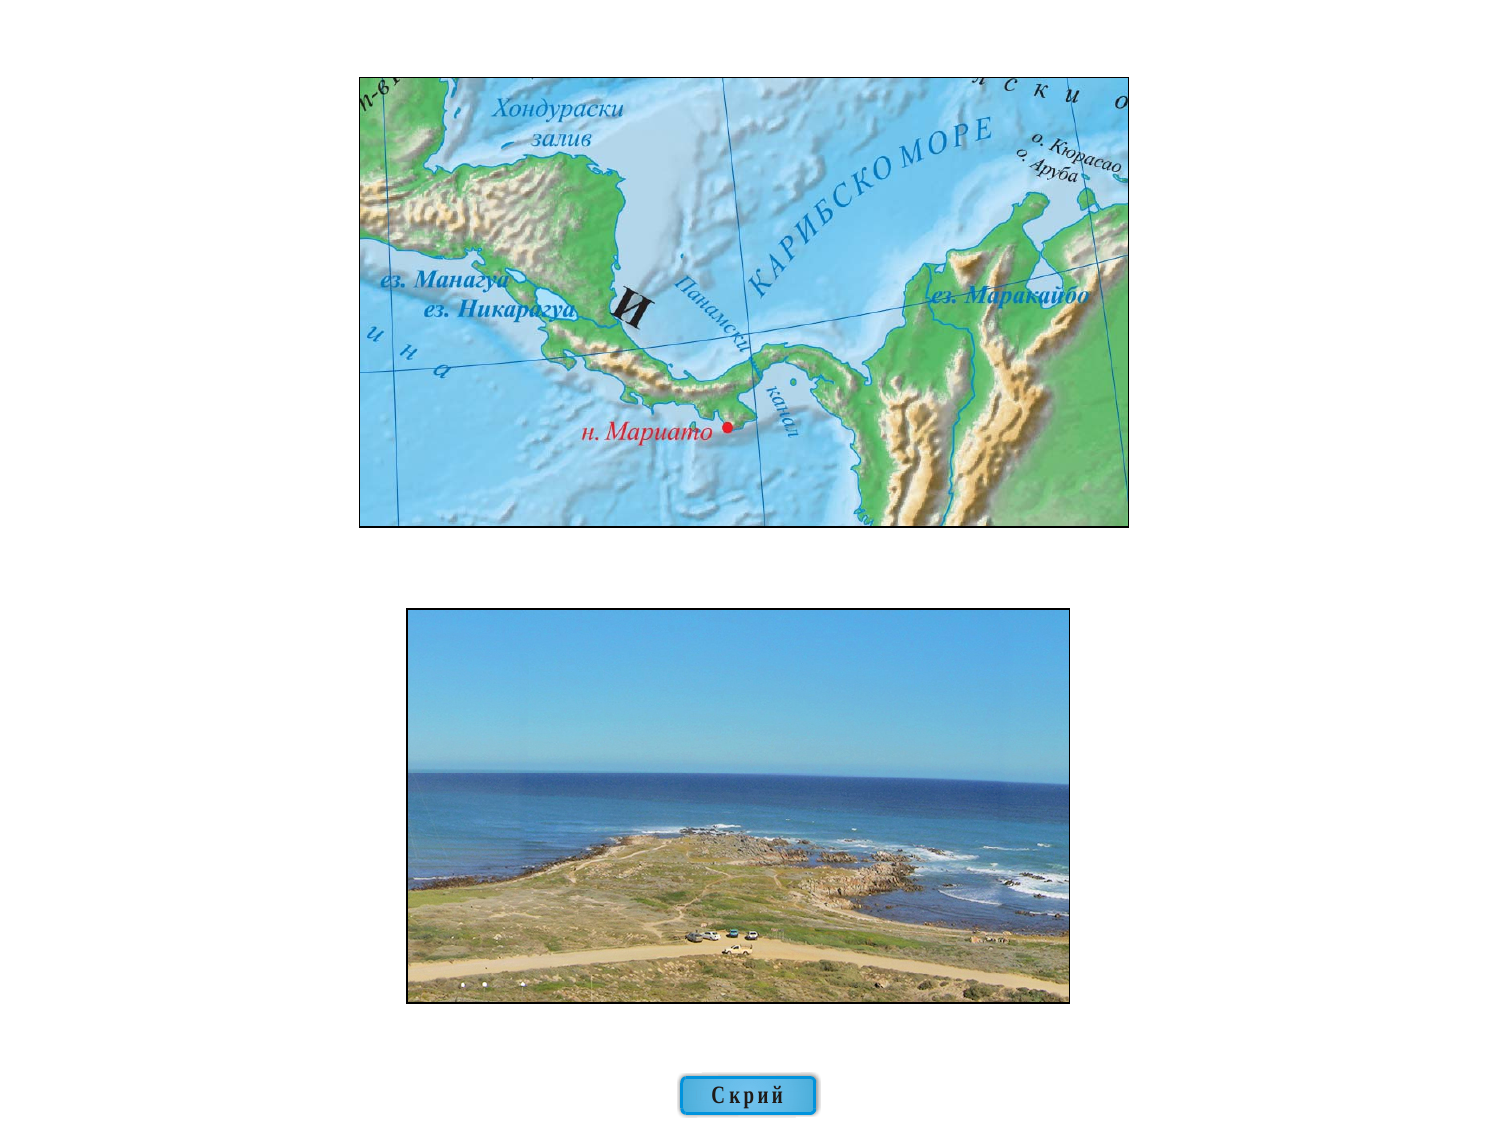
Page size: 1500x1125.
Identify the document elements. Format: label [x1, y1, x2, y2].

picture [674, 1069, 823, 1120]
picture [359, 77, 1129, 527]
picture [407, 609, 1070, 1003]
